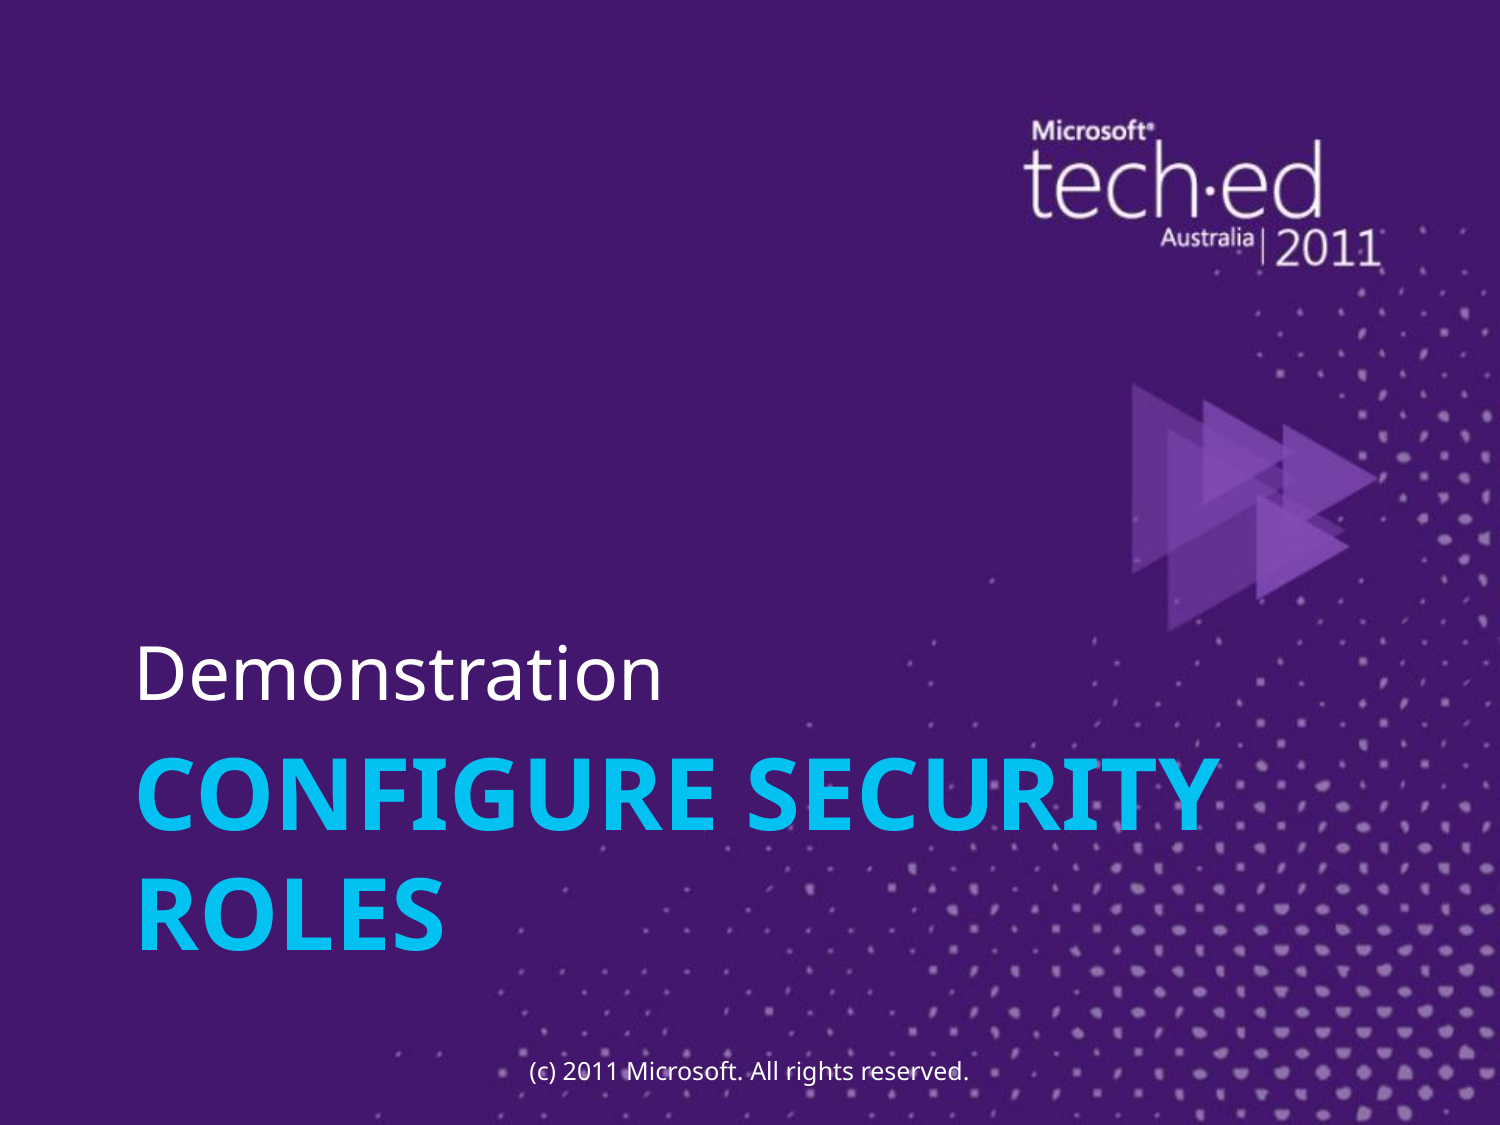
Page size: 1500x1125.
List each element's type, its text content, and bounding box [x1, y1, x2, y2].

list Demonstration [118, 476, 1394, 723]
picture [0, 0, 1500, 1125]
footer (c) 2011 Microsoft. All rights reserved. [512, 1042, 988, 1103]
title Configure Security Roles [118, 723, 1394, 947]
